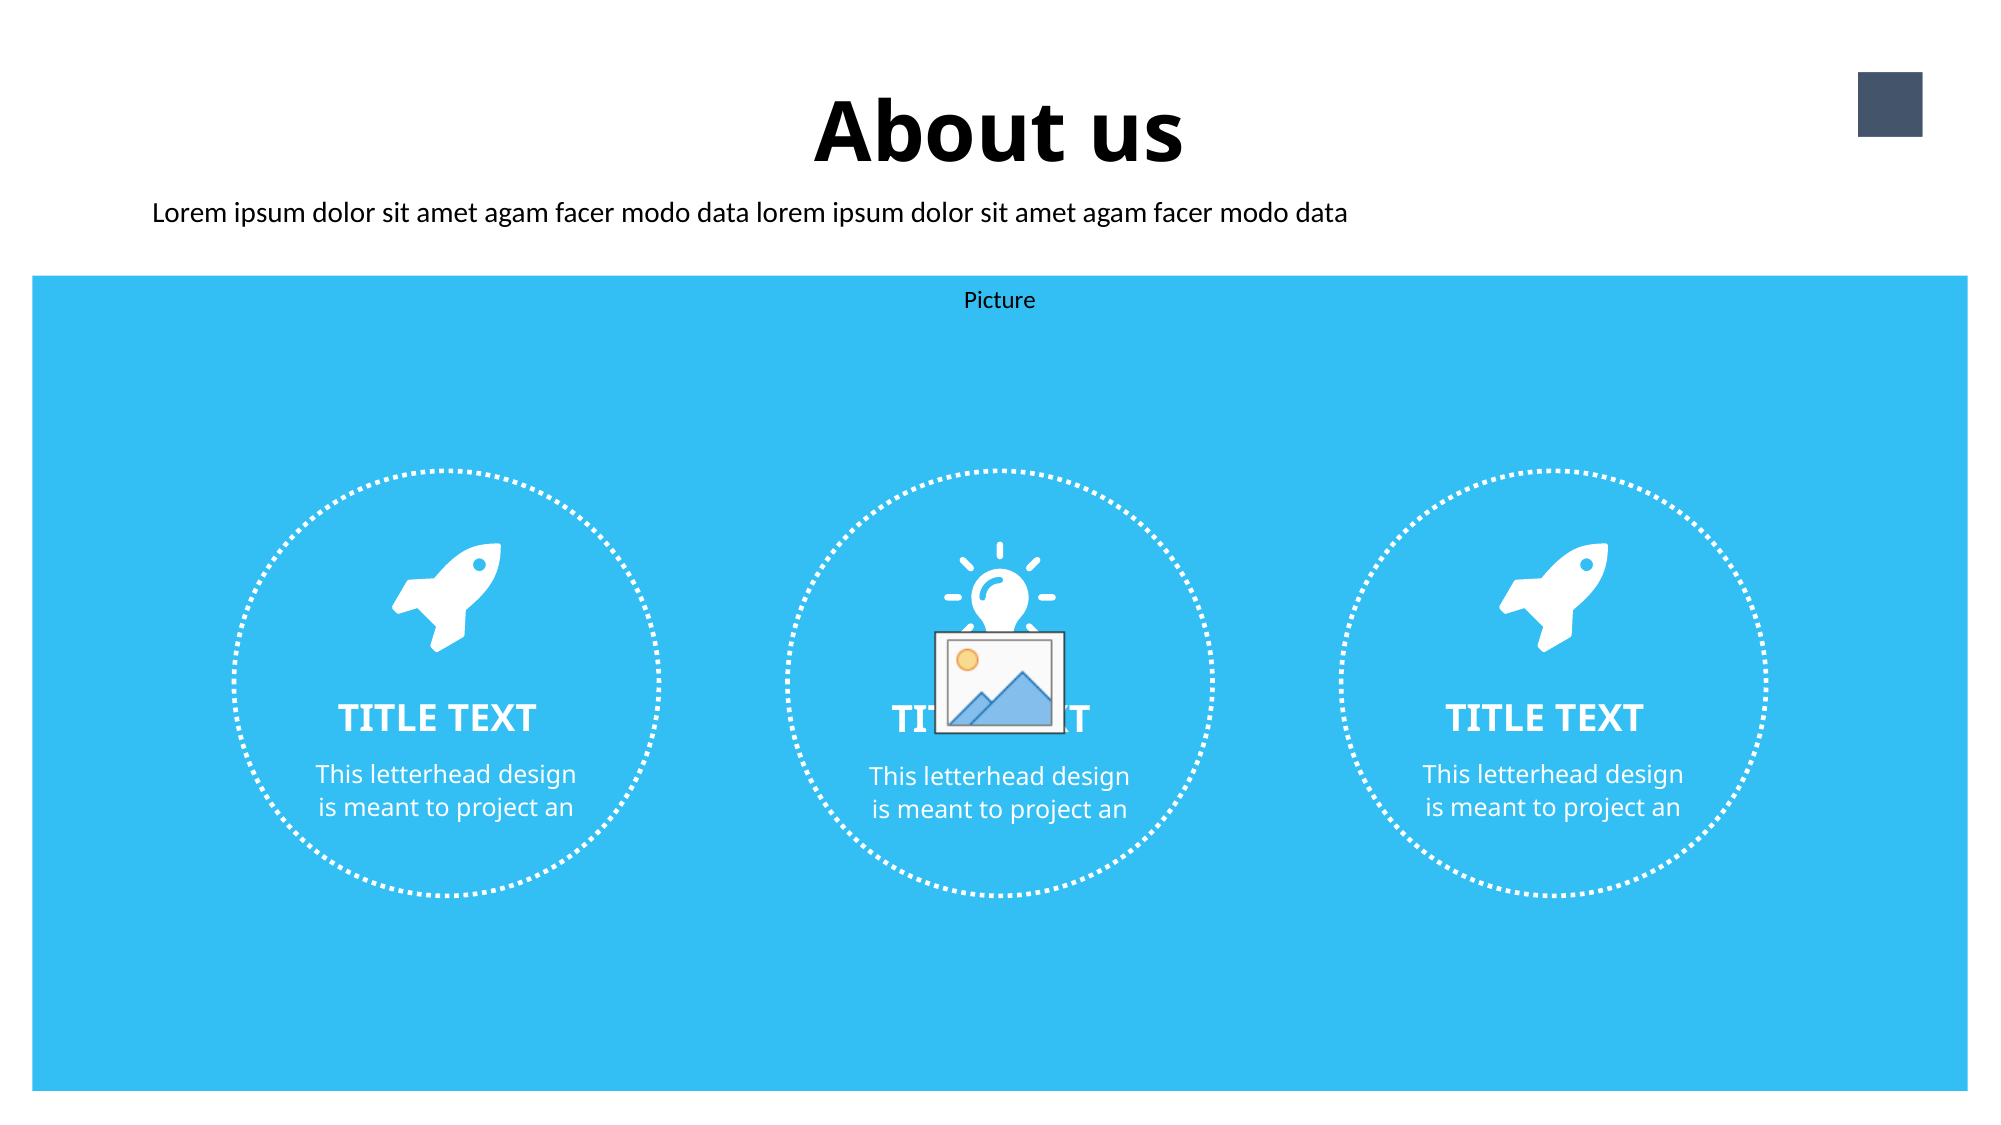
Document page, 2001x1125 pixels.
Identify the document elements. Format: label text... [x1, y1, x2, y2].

text_box [1857, 71, 1924, 78]
subtitle Lorem ipsum dolor sit amet agam facer modo data lorem ipsum dolor sit amet agam facer modo data [137, 186, 1863, 227]
text_box [1863, 130, 1924, 138]
title About us [137, 78, 1863, 186]
slide_number 5 [1863, 78, 1927, 130]
picture [32, 275, 1968, 1091]
